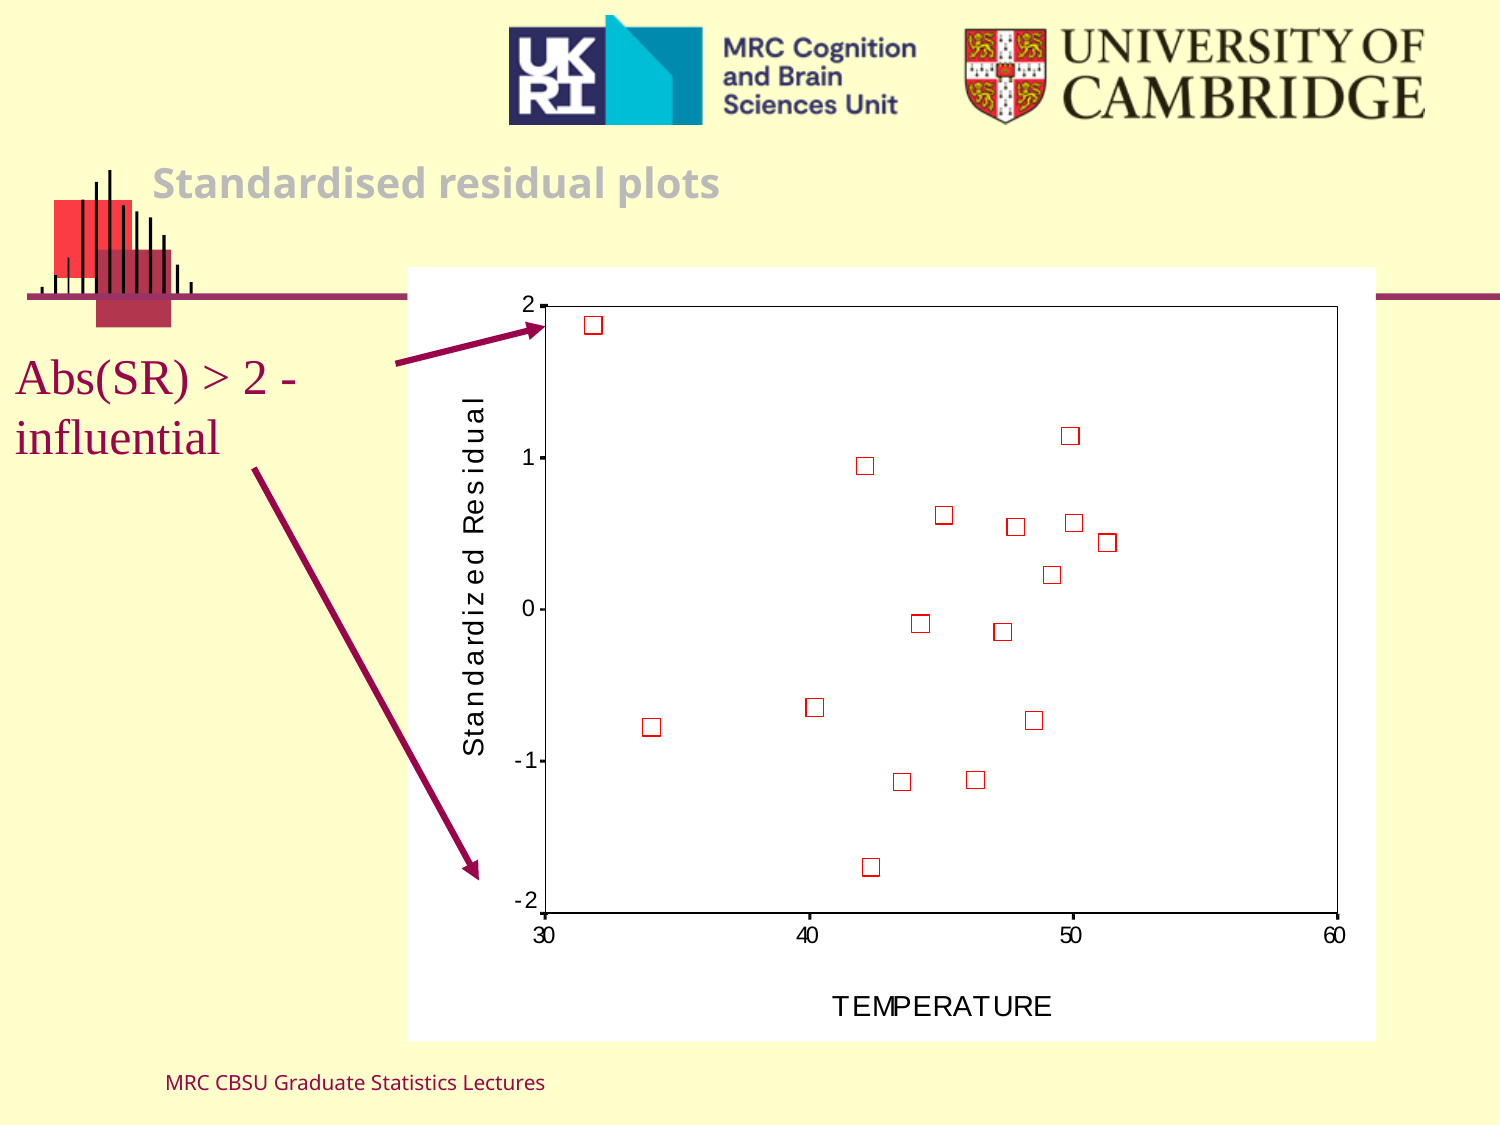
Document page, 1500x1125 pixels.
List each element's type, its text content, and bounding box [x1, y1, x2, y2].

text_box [407, 266, 1376, 1043]
picture [509, 15, 1425, 125]
text_box Abs(SR) > 2 - influential [0, 337, 325, 473]
title Standardised residual plots [137, 137, 988, 233]
footer MRC CBSU Graduate Statistics Lectures [149, 1062, 988, 1101]
